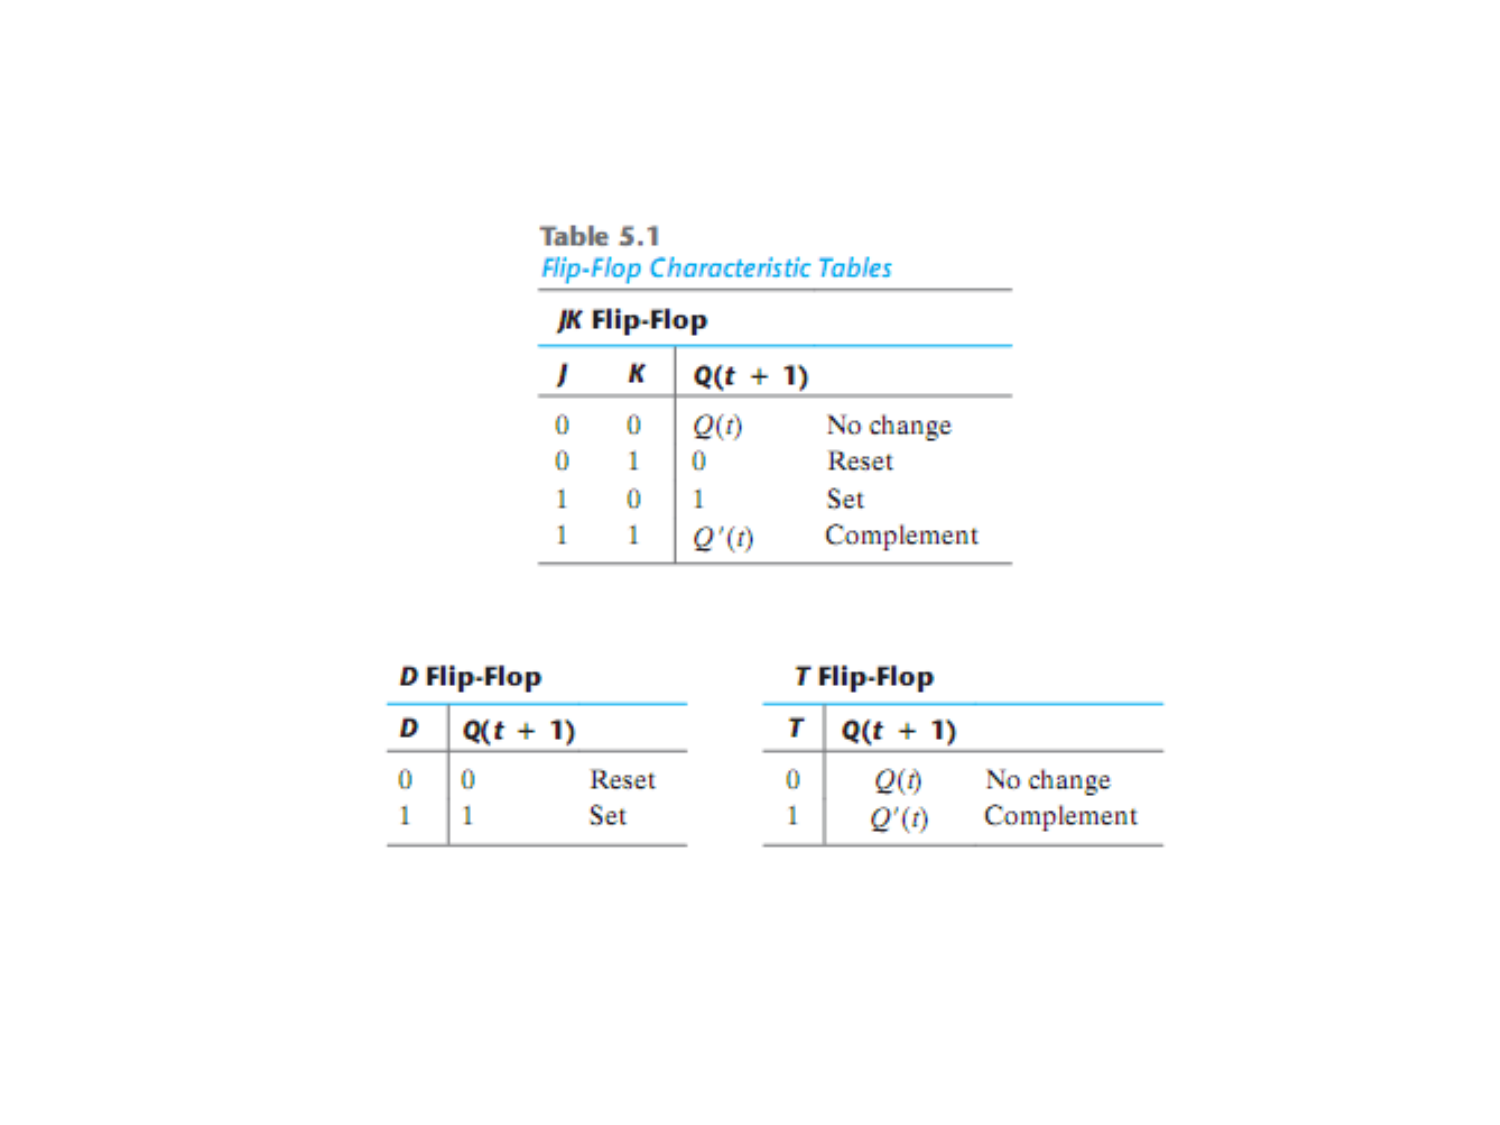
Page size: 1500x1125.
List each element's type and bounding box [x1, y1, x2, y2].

picture [287, 199, 1233, 888]
